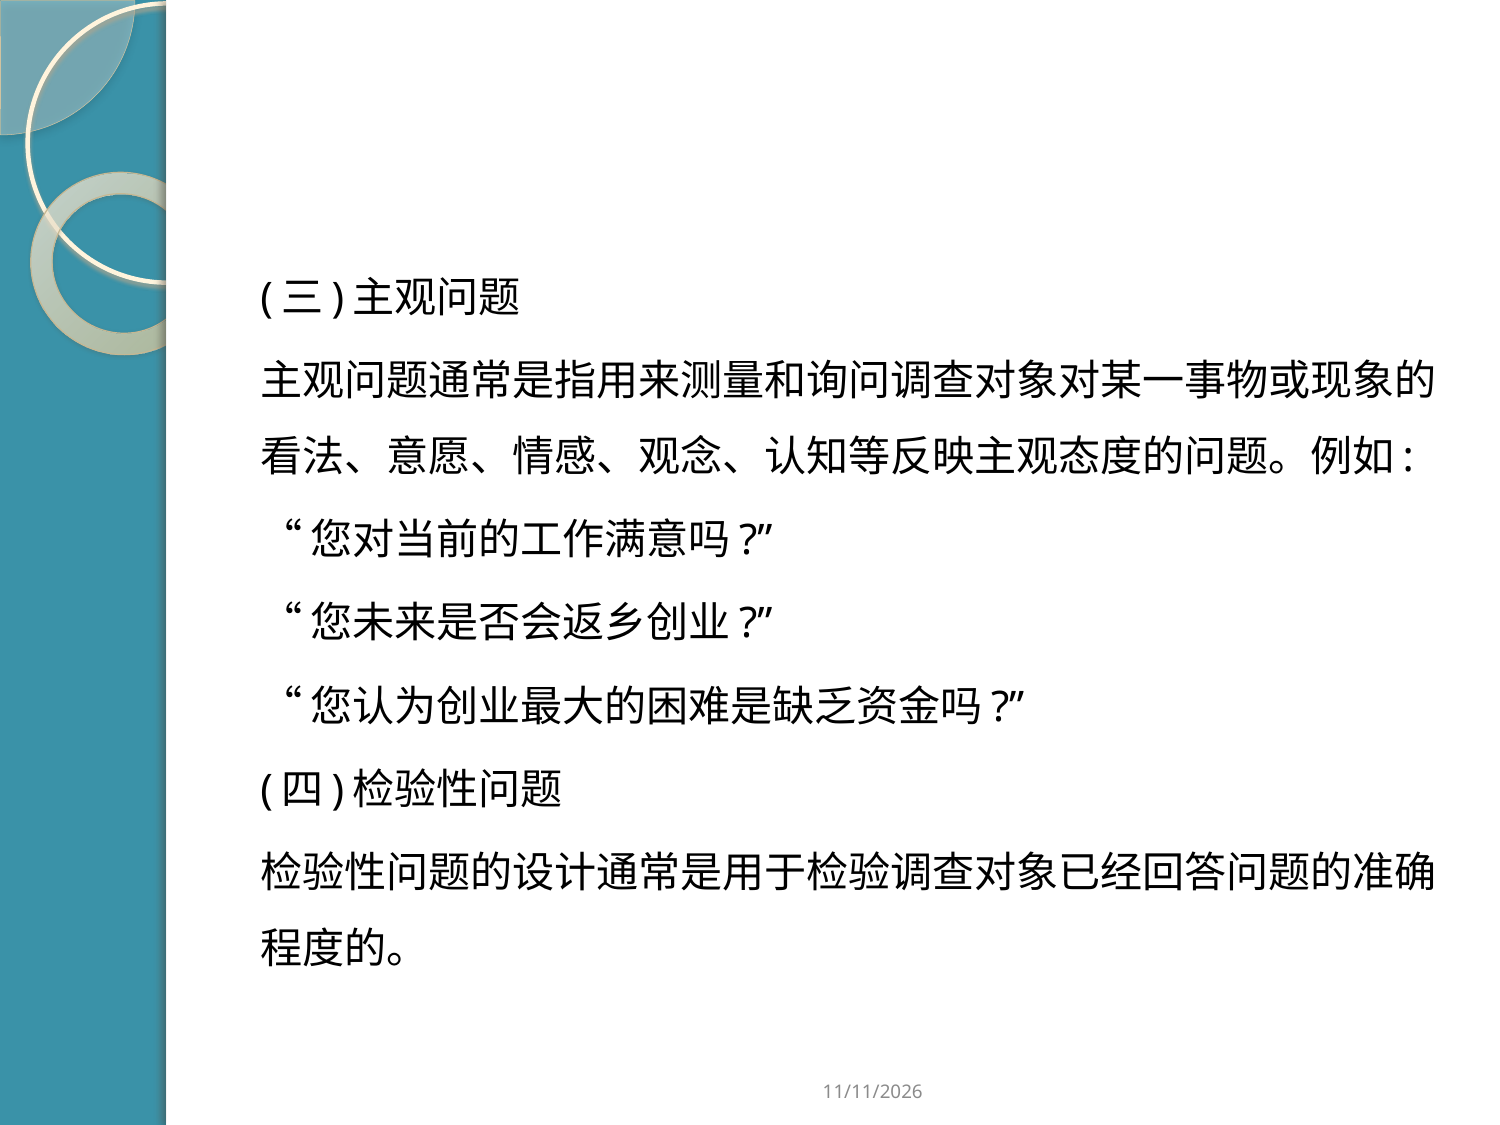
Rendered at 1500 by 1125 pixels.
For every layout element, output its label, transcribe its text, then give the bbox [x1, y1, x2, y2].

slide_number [587, 1034, 938, 1113]
list (三)主观问题 主观问题通常是指用来测量和询问调查对象对某一事物或现象的看法、意愿、情感、观念、认知等反映主观态度的问题。例如: “您对当前的工作满意吗?” “您未来是否会返乡创业?” “您认为创业最大的困难是缺乏资金吗?” (四)检验性问题 检验性问题的设计通常是用于检验调查对象已经回答问题的准确程度的。 [235, 237, 1466, 1025]
